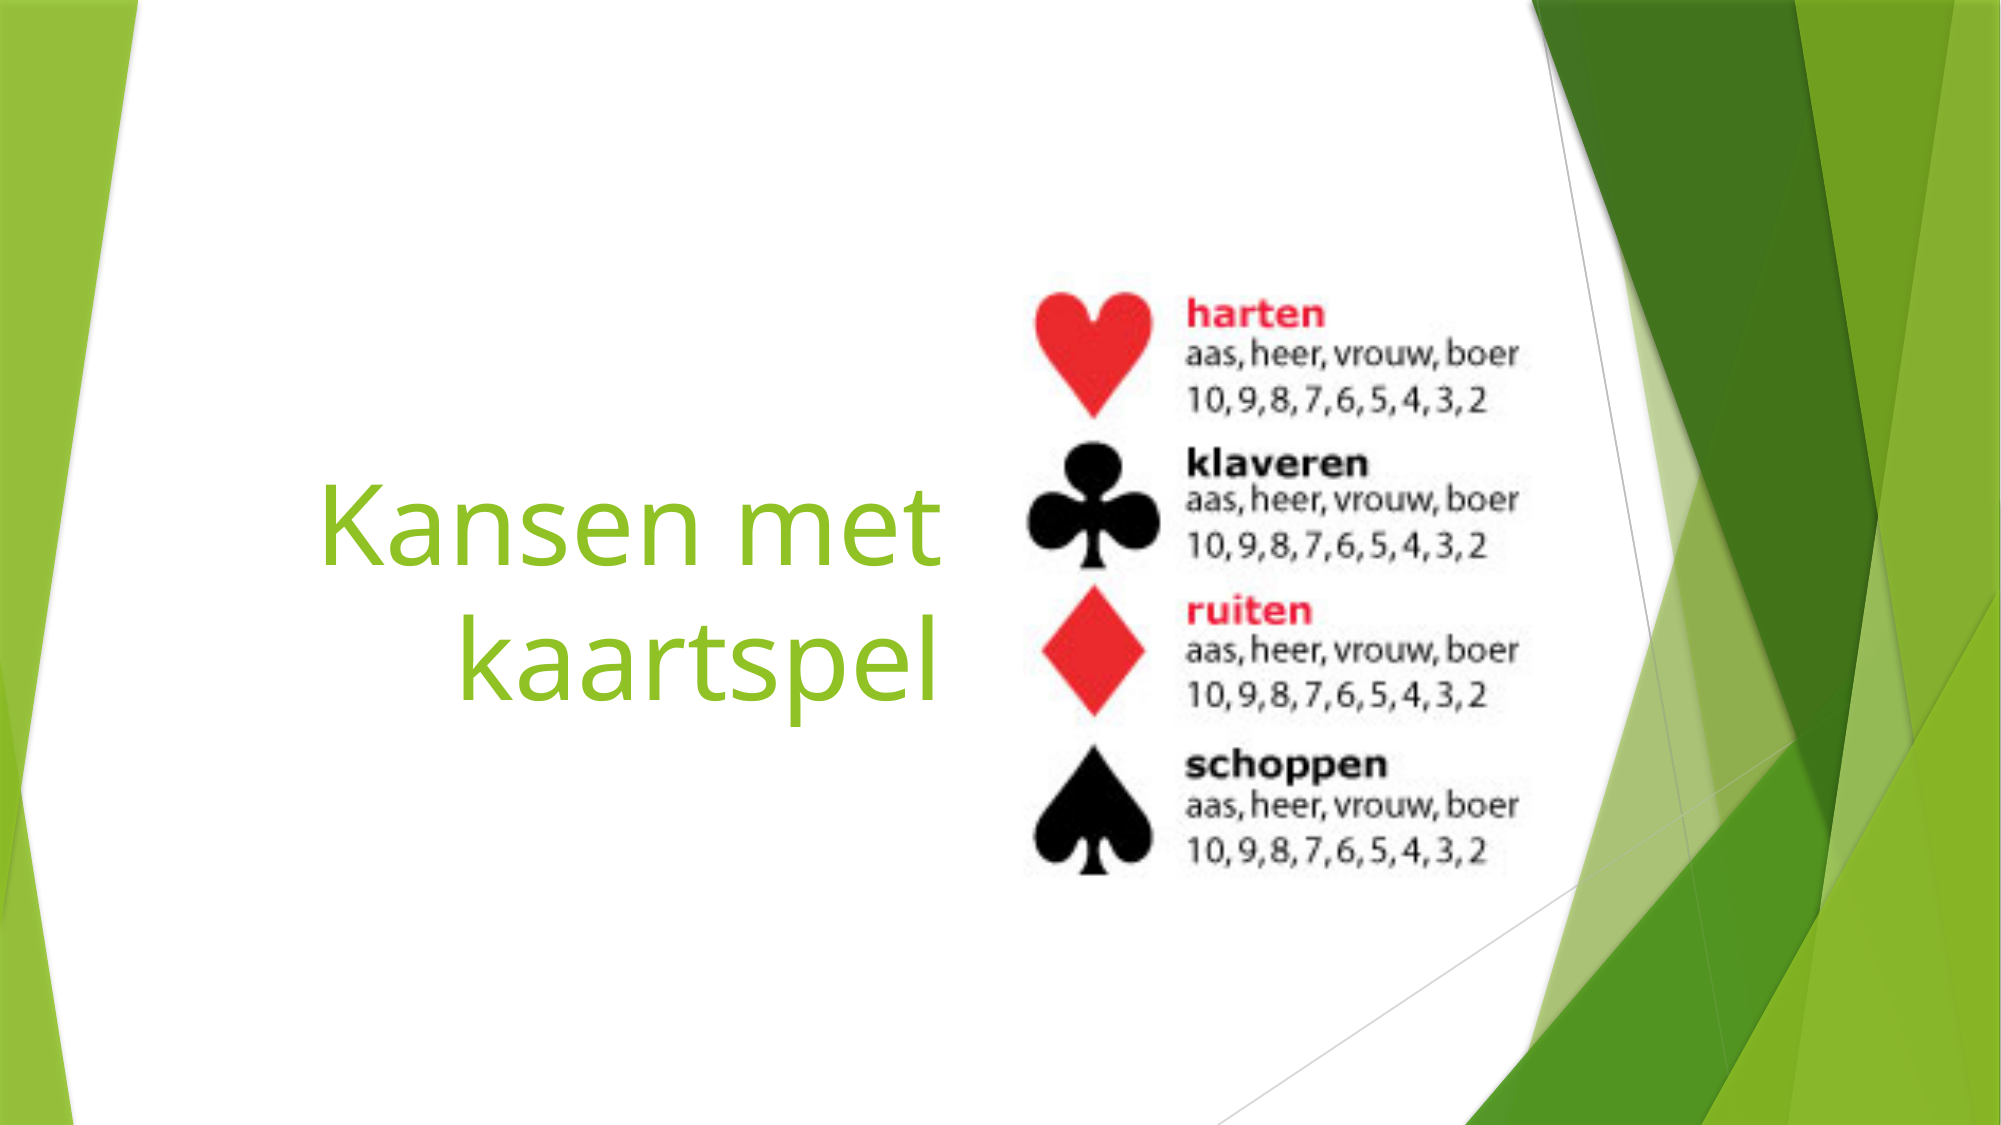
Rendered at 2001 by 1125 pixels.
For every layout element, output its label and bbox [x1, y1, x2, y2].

picture [999, 270, 1539, 899]
text_box [0, 0, 2000, 1125]
